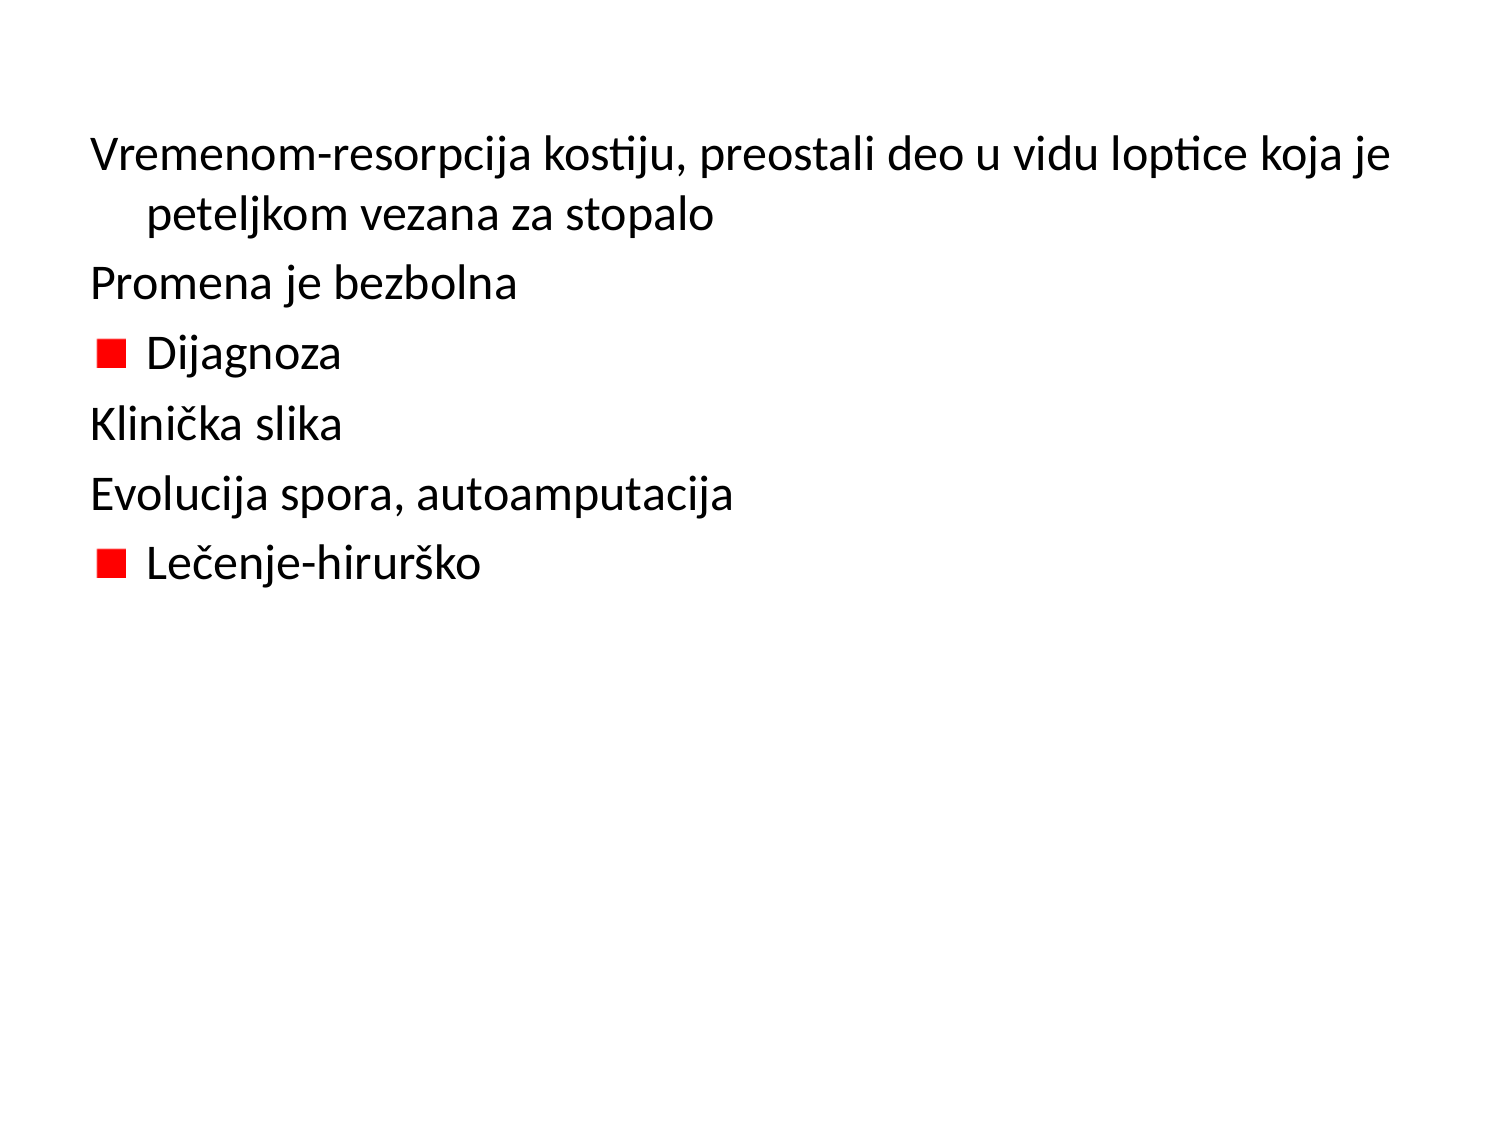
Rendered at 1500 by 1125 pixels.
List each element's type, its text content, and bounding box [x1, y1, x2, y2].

list Vremenom-resorpcija kostiju, preostali deo u vidu loptice koja je peteljkom vezana za stopalo Promena je bezbolna Dijagnoza Klinička slika Evolucija spora, autoamputacija Lečenje-hirurško [73, 110, 1427, 1007]
picture [90, 542, 126, 578]
picture [90, 332, 126, 368]
